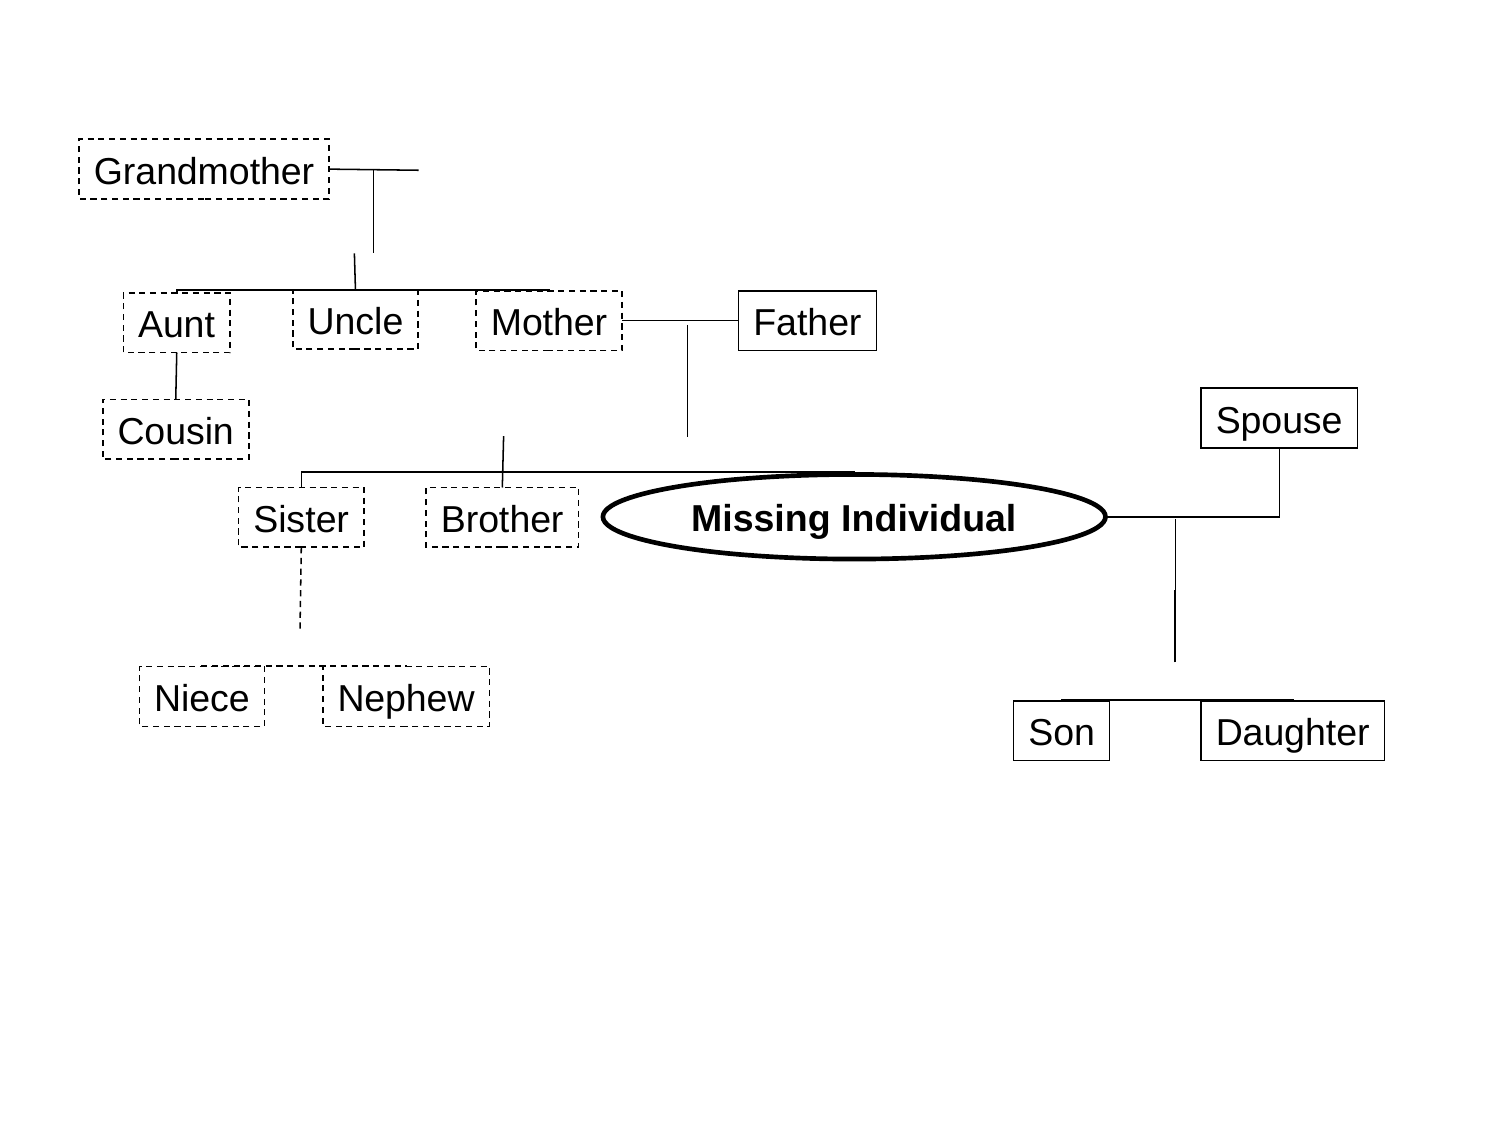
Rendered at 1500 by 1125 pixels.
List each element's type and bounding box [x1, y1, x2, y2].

text_box [77, 138, 1387, 763]
